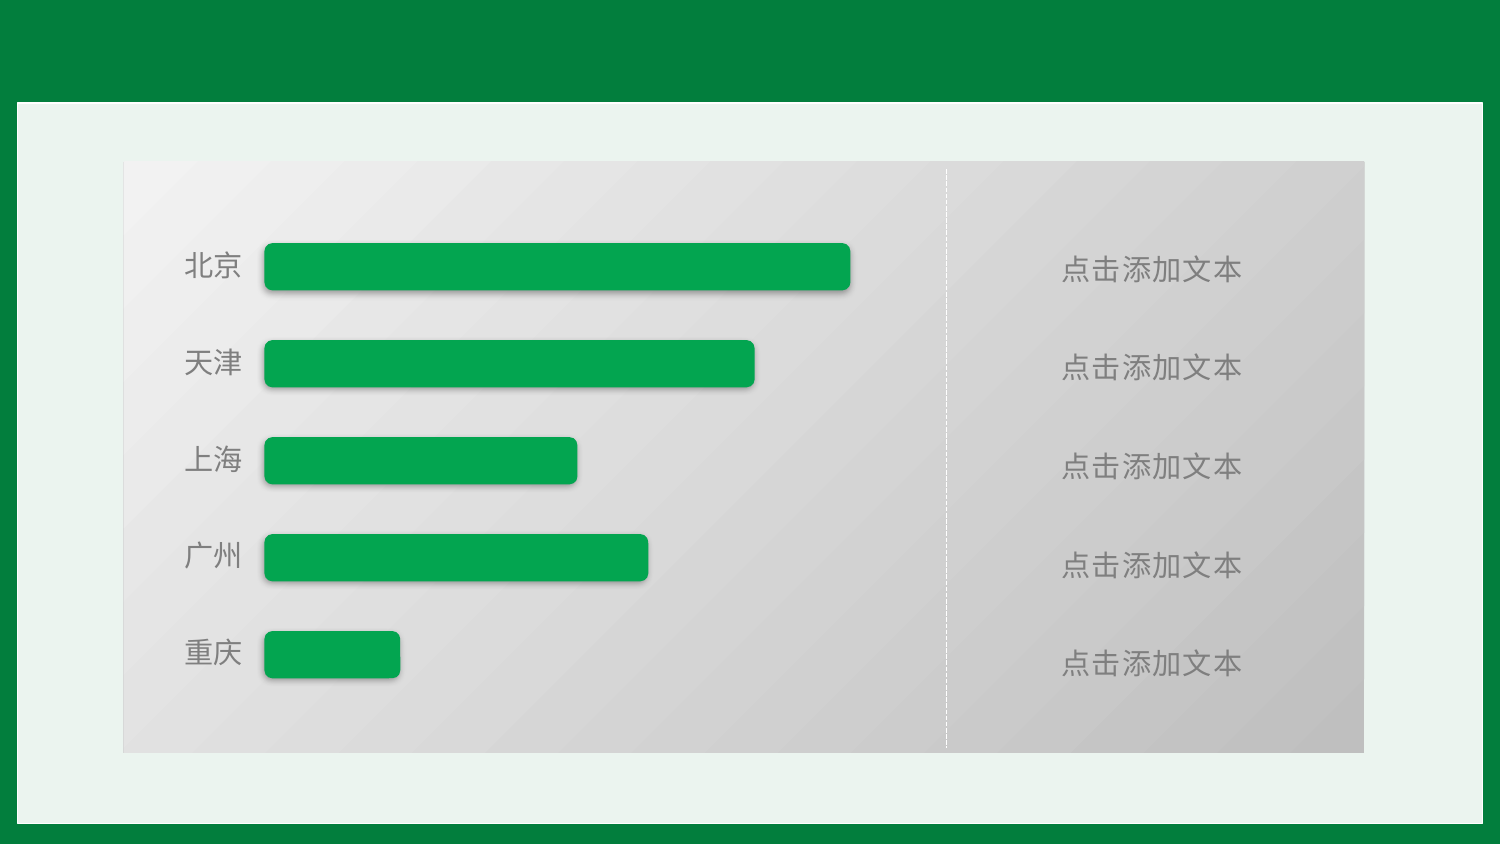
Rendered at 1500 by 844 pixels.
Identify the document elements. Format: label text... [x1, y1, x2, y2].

text_box [263, 533, 650, 583]
text_box 天津 [153, 336, 258, 387]
text_box 点击添加文本 [1027, 441, 1277, 491]
text_box [263, 339, 756, 389]
text_box 北京 [153, 239, 258, 290]
text_box [263, 242, 852, 292]
text_box 点击添加文本 [1027, 244, 1277, 294]
text_box [263, 630, 402, 680]
text_box 广州 [153, 529, 258, 580]
text_box 上海 [153, 433, 258, 484]
text_box [123, 161, 1365, 753]
text_box [263, 436, 579, 486]
text_box 重庆 [153, 626, 258, 677]
text_box 点击添加文本 [1027, 539, 1277, 590]
text_box 点击添加文本 [1027, 342, 1277, 393]
text_box 点击添加文本 [1027, 638, 1277, 688]
